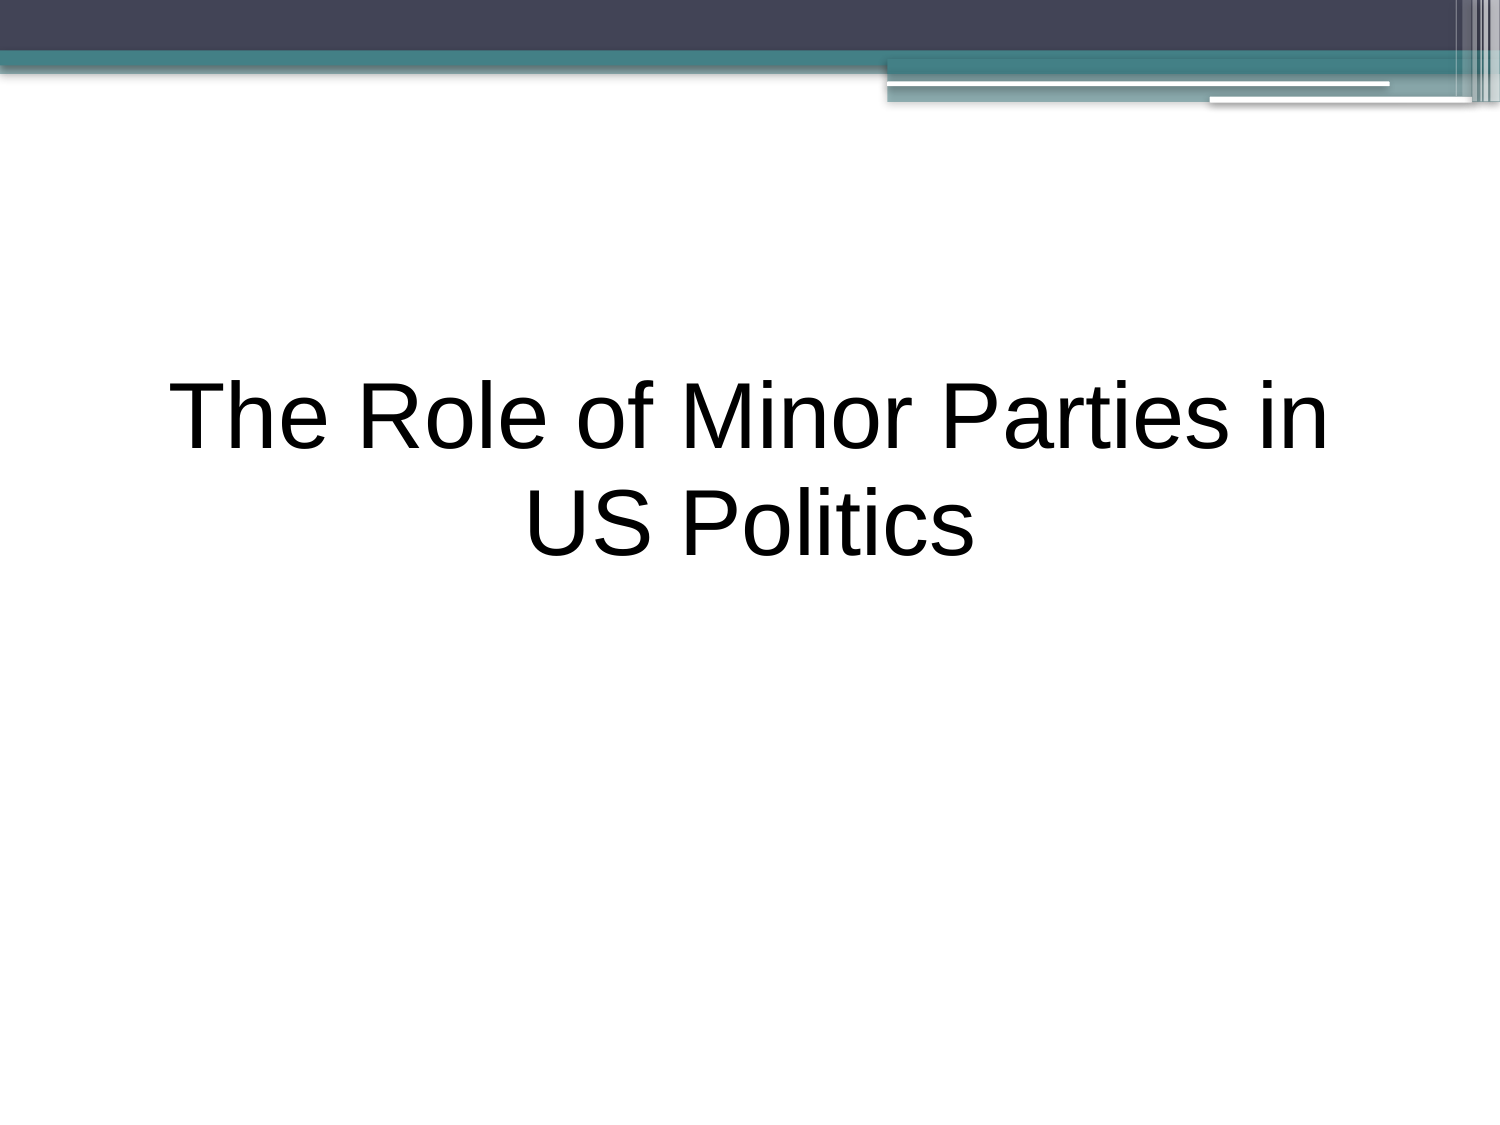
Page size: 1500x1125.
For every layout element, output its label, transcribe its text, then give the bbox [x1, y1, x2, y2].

title The Role of Minor Parties in US Politics [119, 356, 1381, 584]
